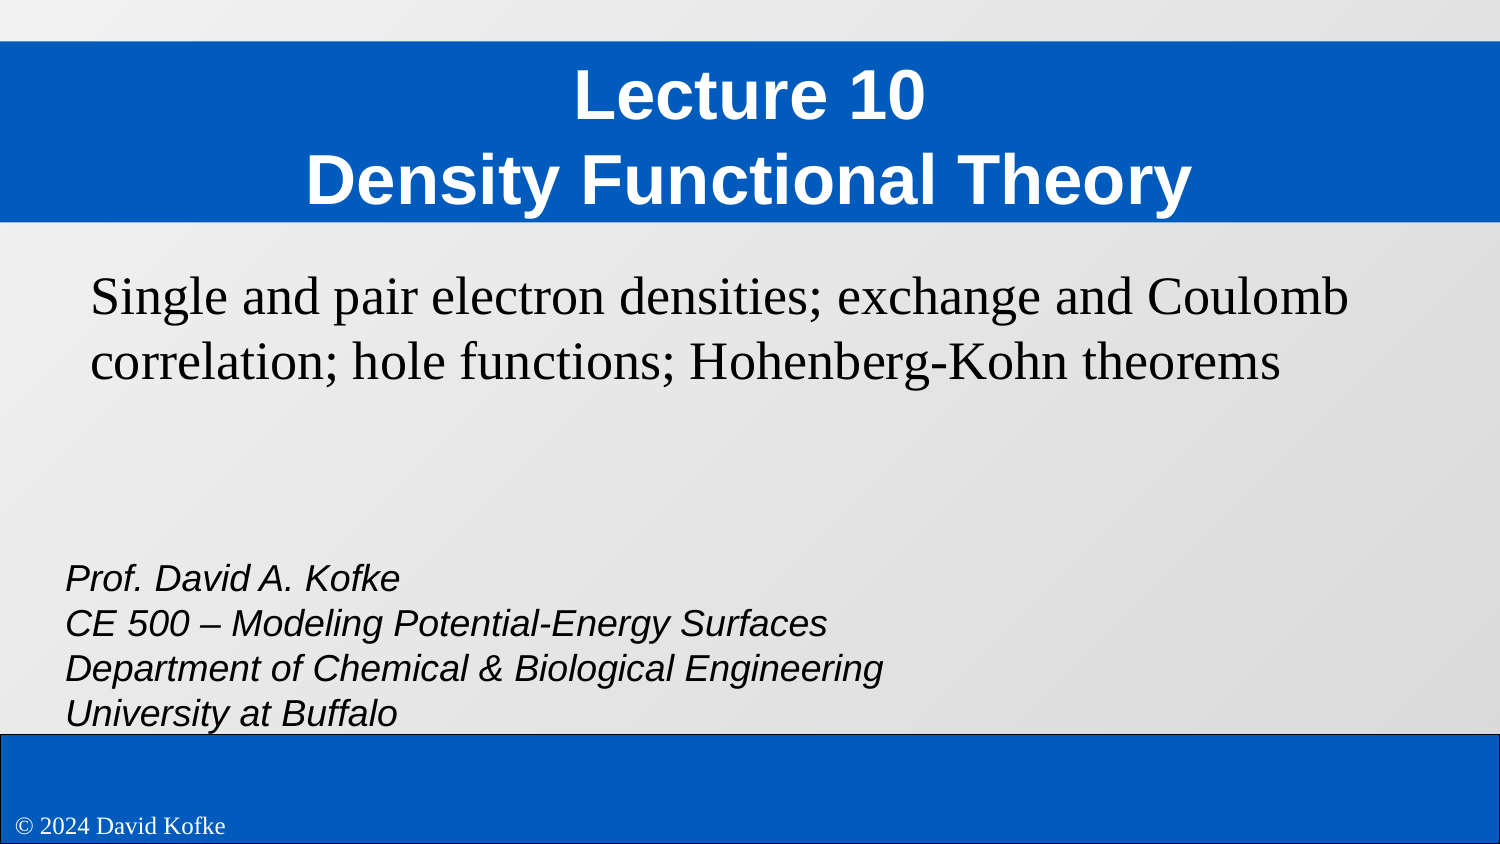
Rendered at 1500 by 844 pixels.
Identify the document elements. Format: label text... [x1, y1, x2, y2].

subtitle Single and pair electron densities; exchange and Coulomb correlation; hole functions; Hohenberg-Kohn theorems [74, 252, 1426, 469]
title Lecture 10 Density Functional Theory [0, 41, 1500, 223]
text_box © 2024 David Kofke [0, 802, 250, 844]
